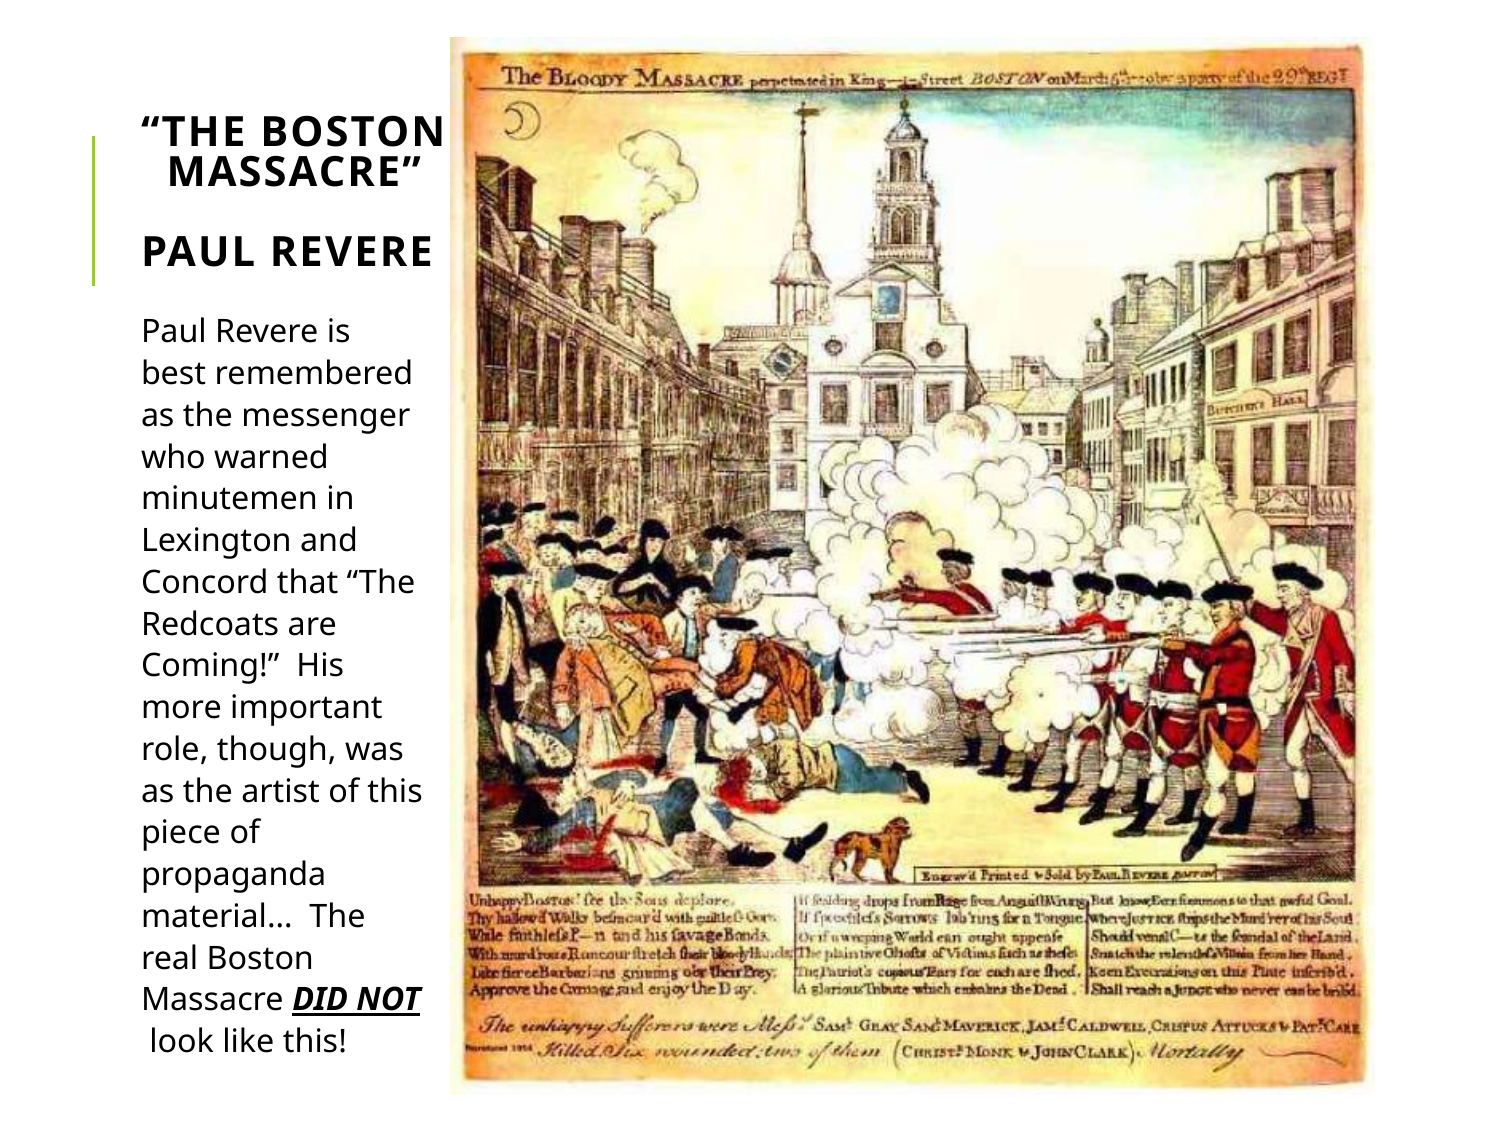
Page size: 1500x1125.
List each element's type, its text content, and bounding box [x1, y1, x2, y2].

list Paul Revere is best remembered as the messenger who warned minutemen in Lexington and Concord that “The Redcoats are Coming!” His more important role, though, was as the artist of this piece of propaganda material… The real Boston Massacre DID NOT look like this! [126, 299, 439, 1075]
title “The Boston Massacre” Paul revere [126, 77, 442, 363]
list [449, 37, 1376, 1096]
